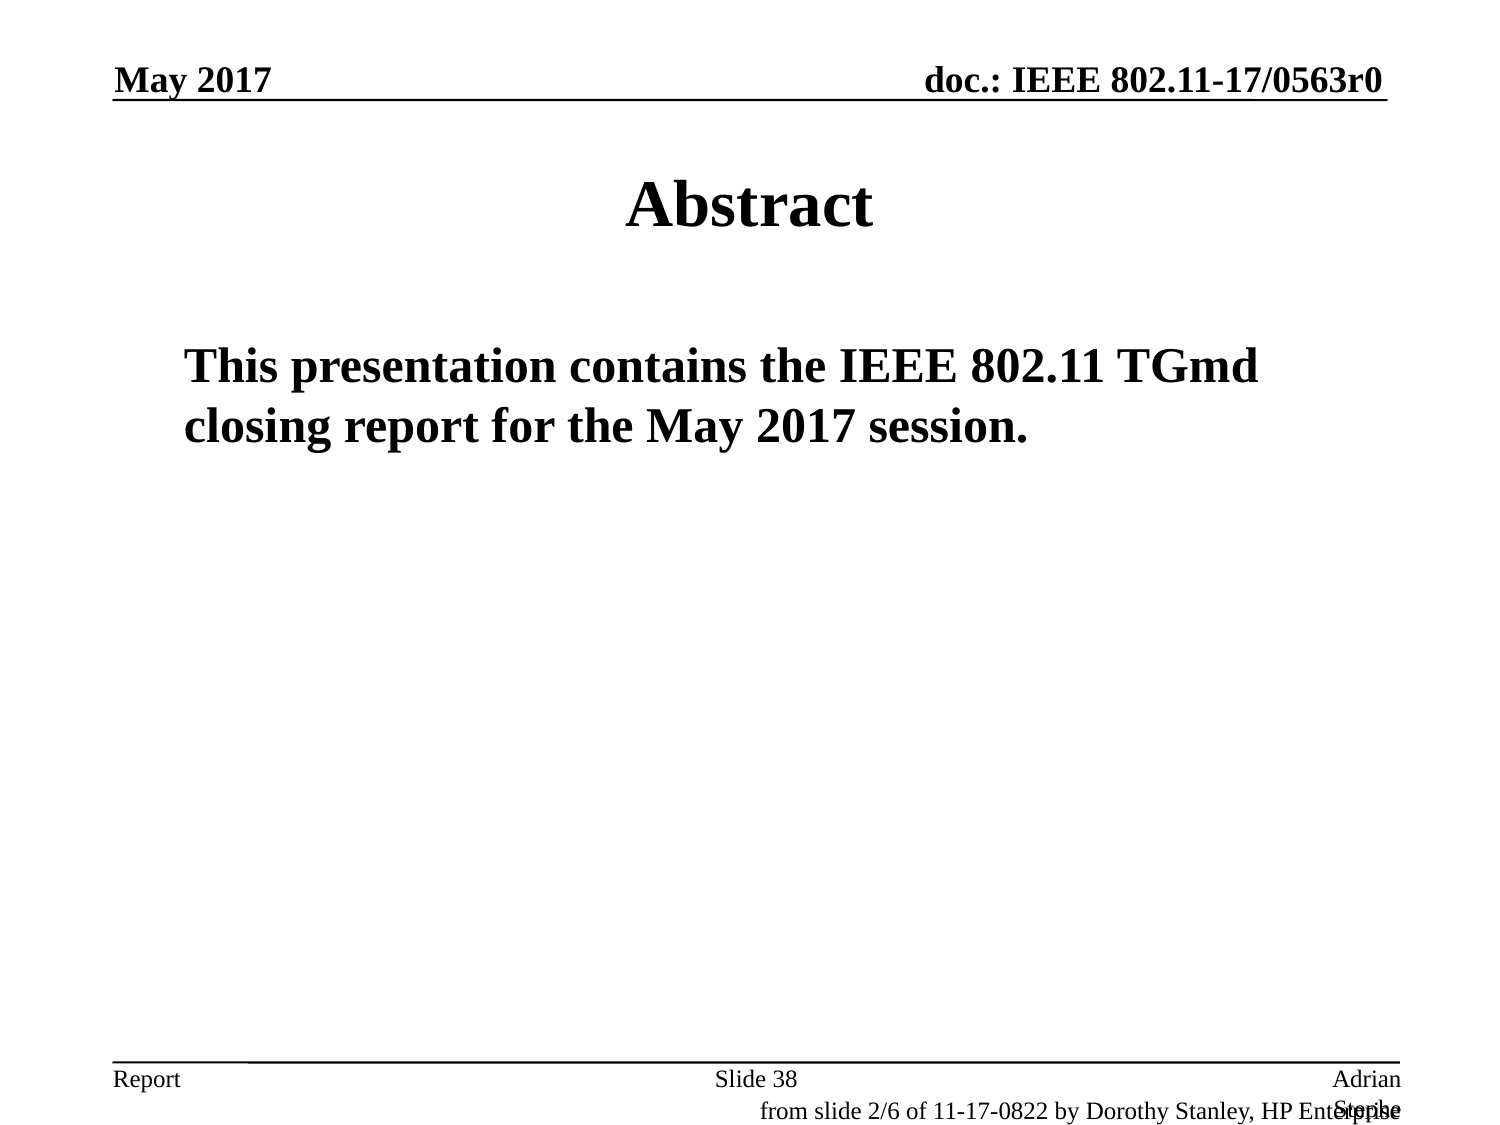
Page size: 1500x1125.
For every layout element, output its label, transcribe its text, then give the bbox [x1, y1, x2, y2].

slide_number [114, 54, 374, 101]
list This presentation contains the IEEE 802.11 TGmd closing report for the May 2017 session. [112, 324, 1388, 1000]
slide_number Slide 38 [711, 1061, 801, 1087]
text_box from slide 2/6 of 11-17-0822 by Dorothy Stanley, HP Enterprise [343, 1087, 1417, 1125]
title Abstract [112, 112, 1388, 288]
footer Adrian Stephens, Intel Corporation [1324, 1061, 1402, 1087]
